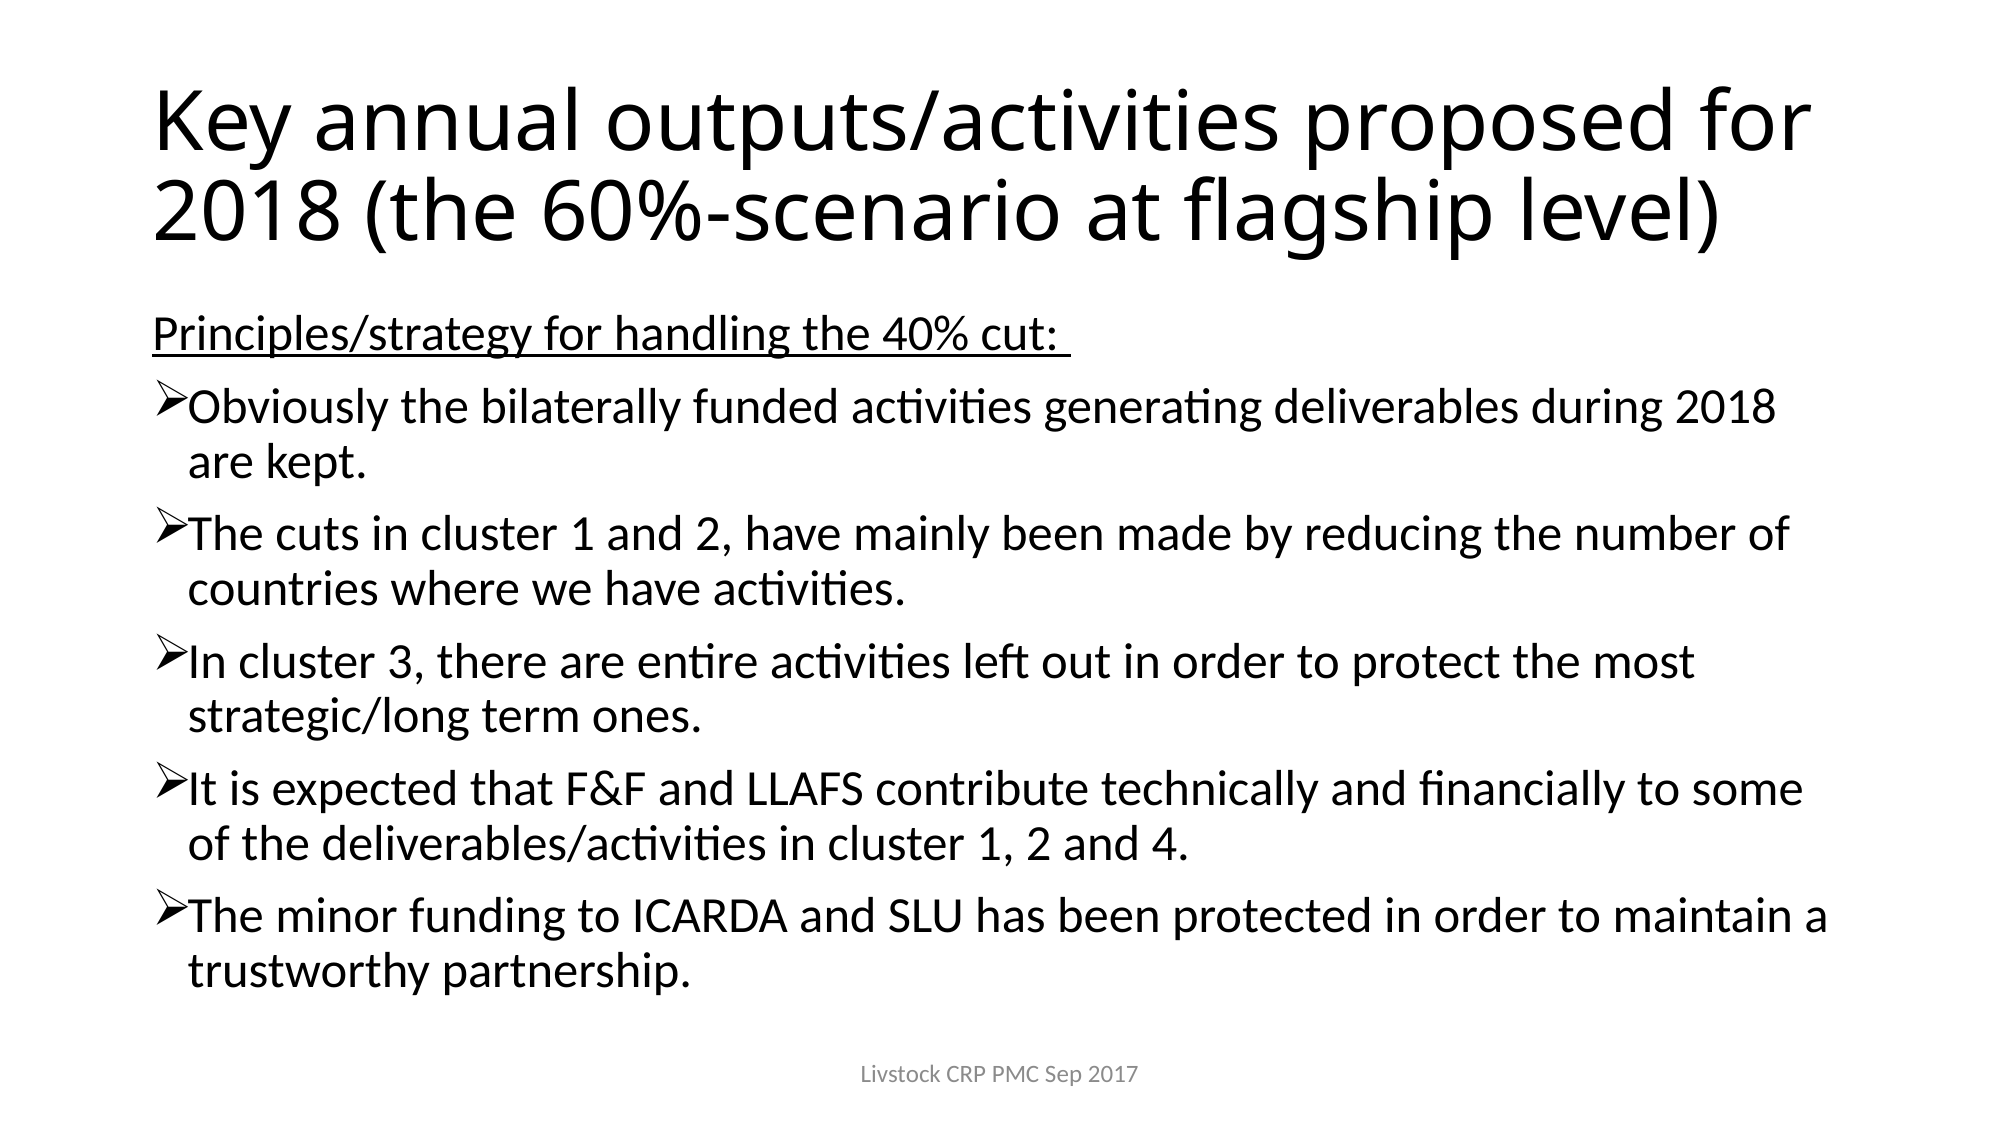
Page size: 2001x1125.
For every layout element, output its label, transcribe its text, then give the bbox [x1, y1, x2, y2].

list Principles/strategy for handling the 40% cut: Obviously the bilaterally funded activities generating deliverables during 2018 are kept. The cuts in cluster 1 and 2, have mainly been made by reducing the number of countries where we have activities. In cluster 3, there are entire activities left out in order to protect the most strategic/long term ones. It is expected that F&F and LLAFS contribute technically and financially to some of the deliverables/activities in cluster 1, 2 and 4. The minor funding to ICARDA and SLU has been protected in order to maintain a trustworthy partnership. [137, 299, 1863, 1014]
footer Livstock CRP PMC Sep 2017 [662, 1042, 1338, 1103]
title Key annual outputs/activities proposed for 2018 (the 60%-scenario at flagship level) [137, 59, 1863, 278]
